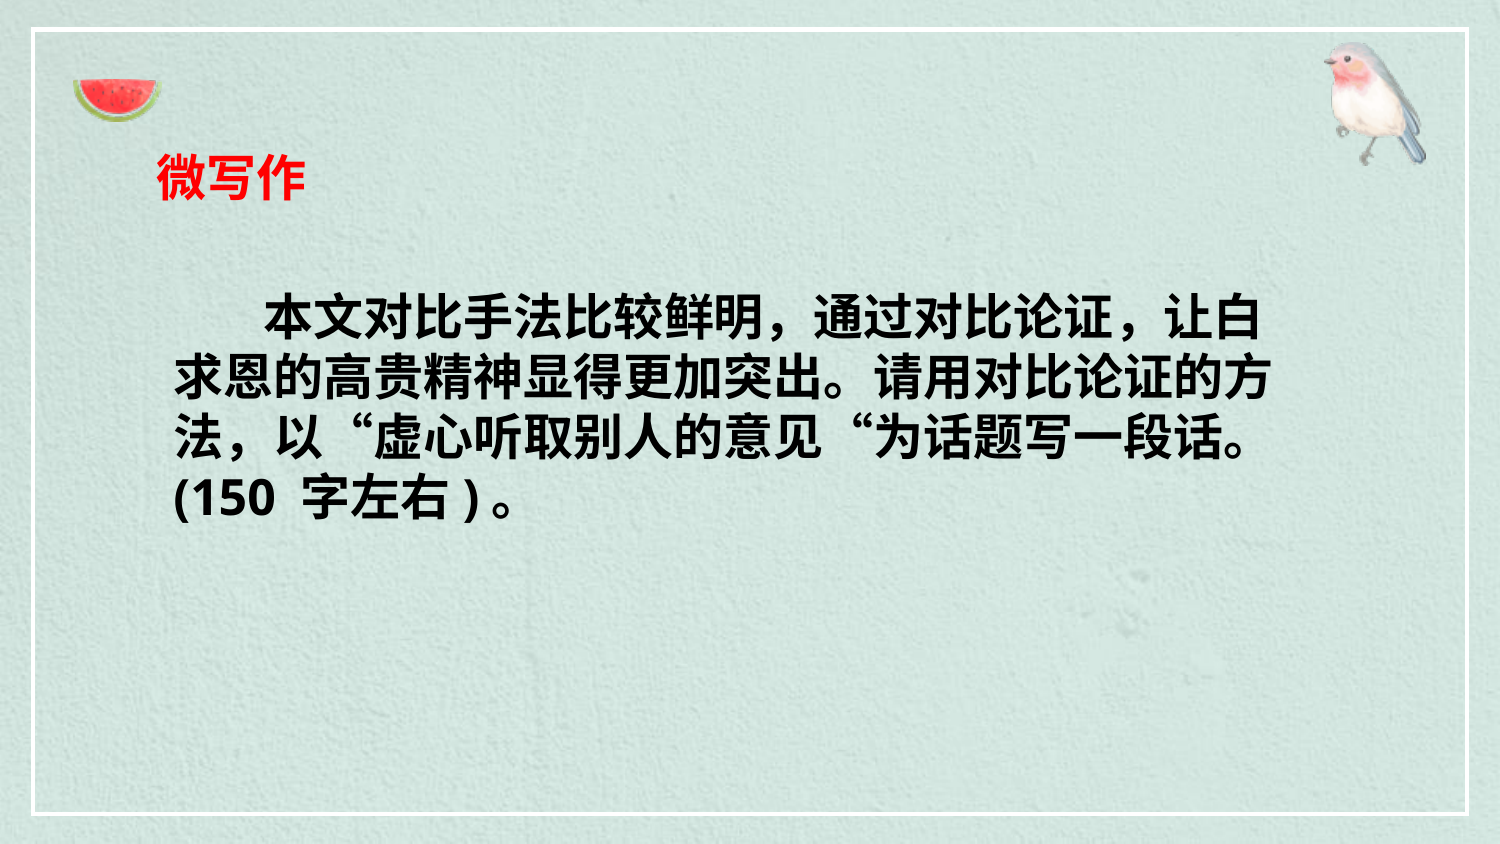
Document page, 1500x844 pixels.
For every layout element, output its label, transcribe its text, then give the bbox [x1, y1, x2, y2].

text_box 微写作 [144, 141, 458, 213]
picture [0, 0, 1500, 844]
text_box [32, 28, 1468, 815]
text_box 本文对比手法比较鲜明，通过对比论证，让白求恩的高贵精神显得更加突出。请用对比论证的方法，以“虚心听取别人的意见“为话题写一段话。(150 字左右)。 [161, 279, 1325, 532]
